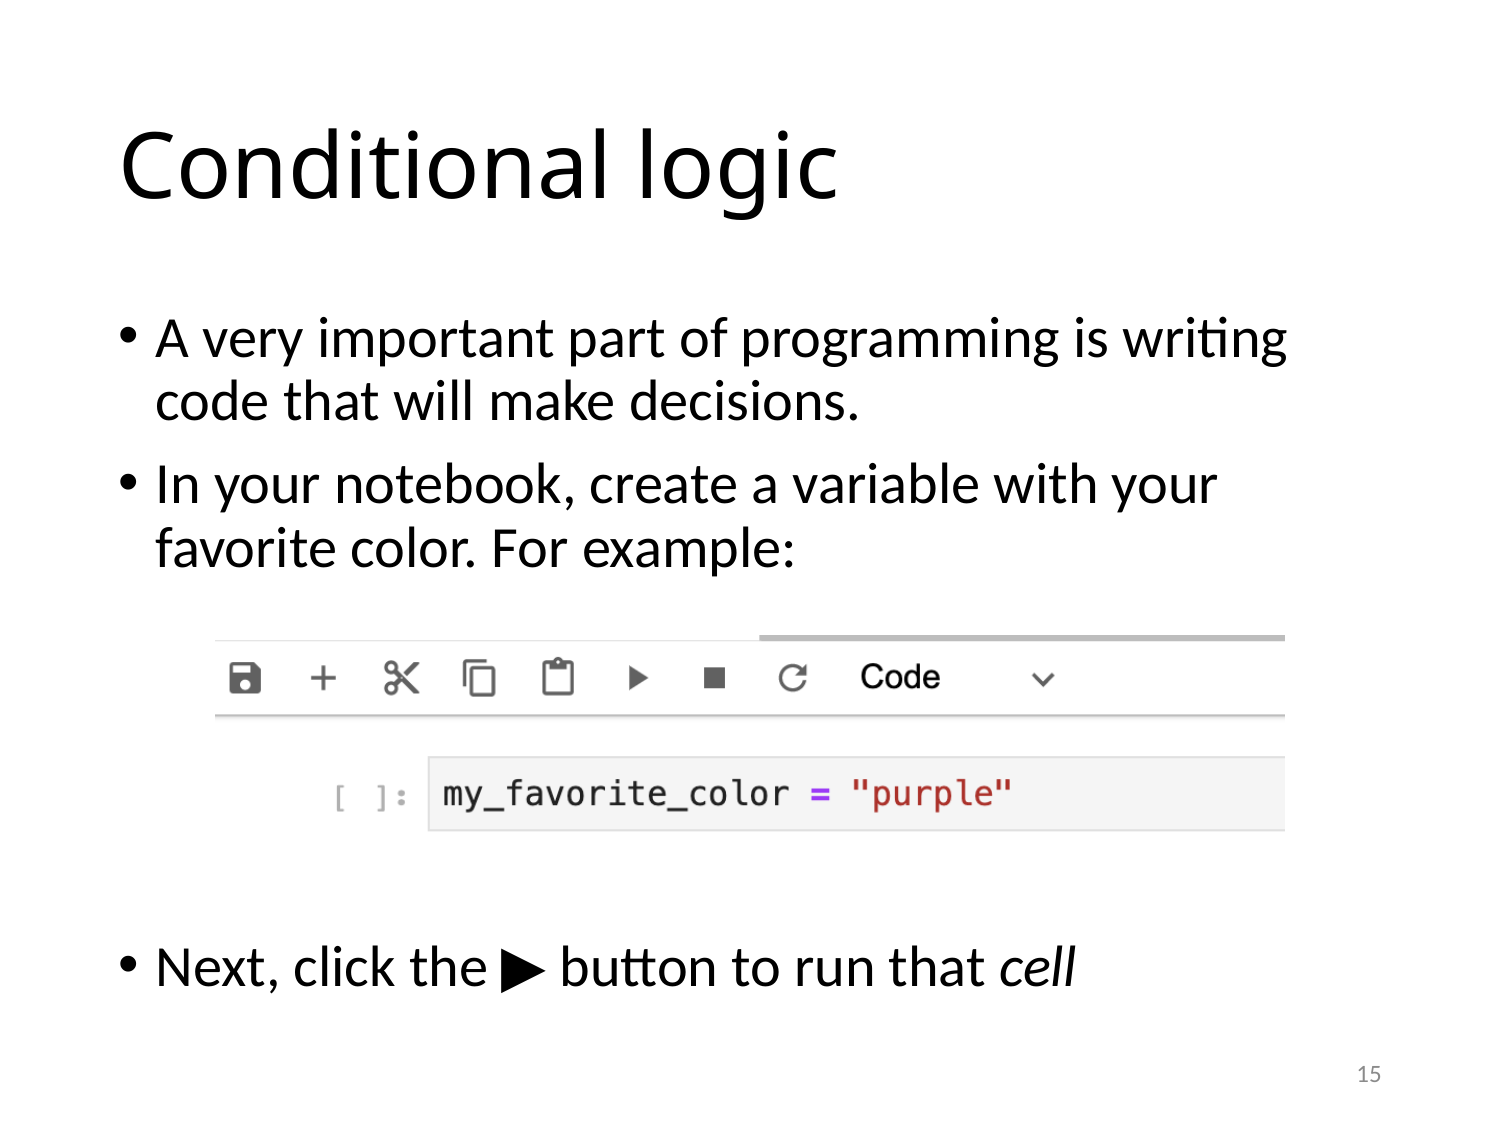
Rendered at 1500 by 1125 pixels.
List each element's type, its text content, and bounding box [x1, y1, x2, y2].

title Conditional logic [103, 59, 1397, 278]
list A very important part of programming is writing code that will make decisions. In your notebook, create a variable with your favorite color. For example: Next, click the ▶️ button to run that cell [103, 299, 1397, 1014]
picture [215, 635, 1285, 846]
slide_number 15 [1059, 1042, 1397, 1103]
